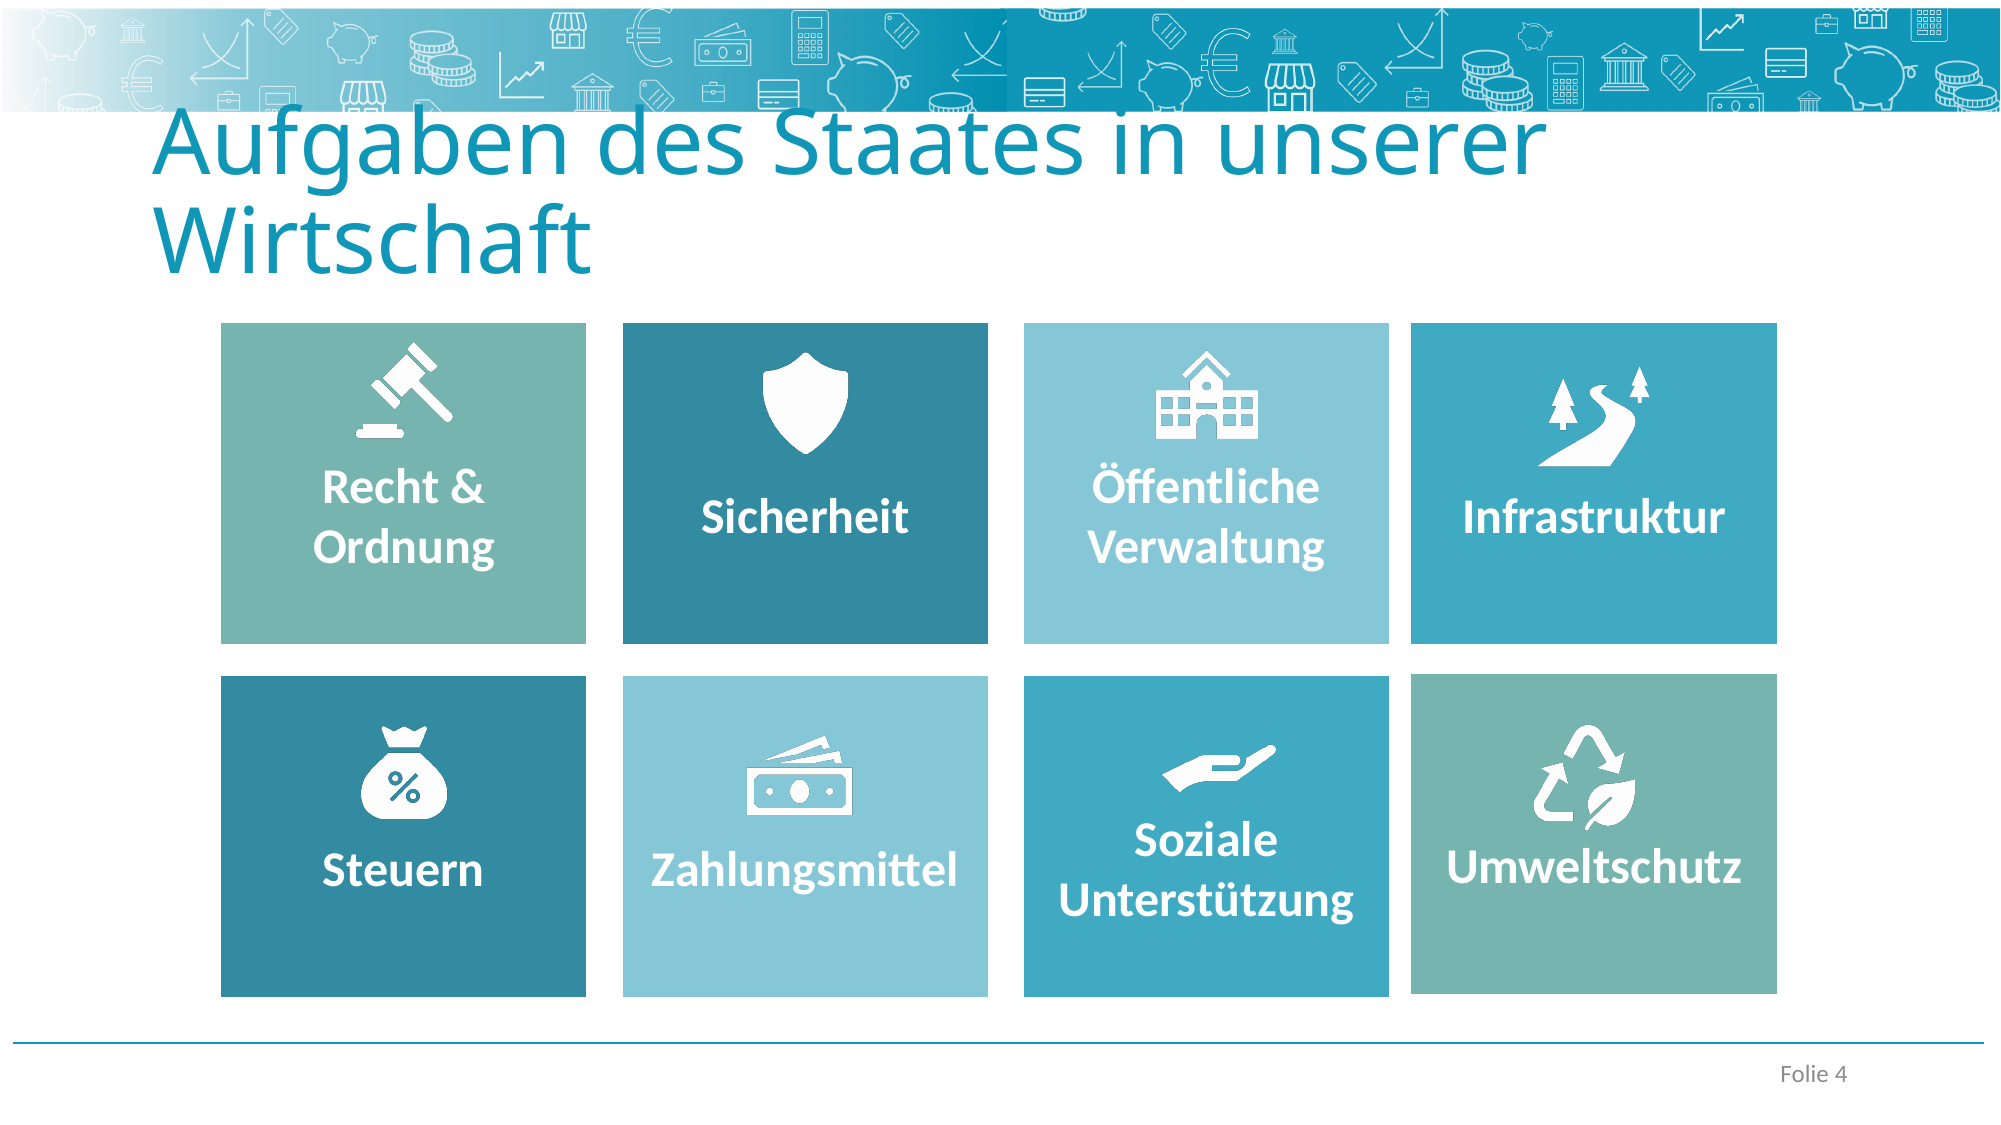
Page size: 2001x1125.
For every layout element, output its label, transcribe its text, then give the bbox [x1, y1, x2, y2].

picture [1156, 706, 1281, 831]
picture [346, 331, 462, 448]
picture [970, 99, 974, 109]
picture [1522, 714, 1648, 840]
text_box Steuern [221, 676, 586, 997]
picture [1530, 355, 1658, 484]
picture [1138, 326, 1275, 463]
text_box Sicherheit [623, 323, 988, 644]
text_box Recht & Ordnung [221, 323, 586, 644]
text_box Umweltschutz [1411, 674, 1777, 994]
picture [1006, 8, 2001, 112]
picture [343, 712, 465, 834]
text_box Infrastruktur [1411, 323, 1777, 644]
picture [742, 720, 857, 834]
title Aufgaben des Staates in unserer Wirtschaft [137, 111, 1863, 278]
text_box Öffentliche Verwaltung [1024, 323, 1389, 644]
picture [1, 8, 964, 112]
slide_number Folie 4 [1412, 1042, 1863, 1103]
text_box Zahlungsmittel [623, 676, 988, 997]
text_box Soziale Unterstützung [1024, 676, 1389, 997]
picture [745, 342, 866, 463]
